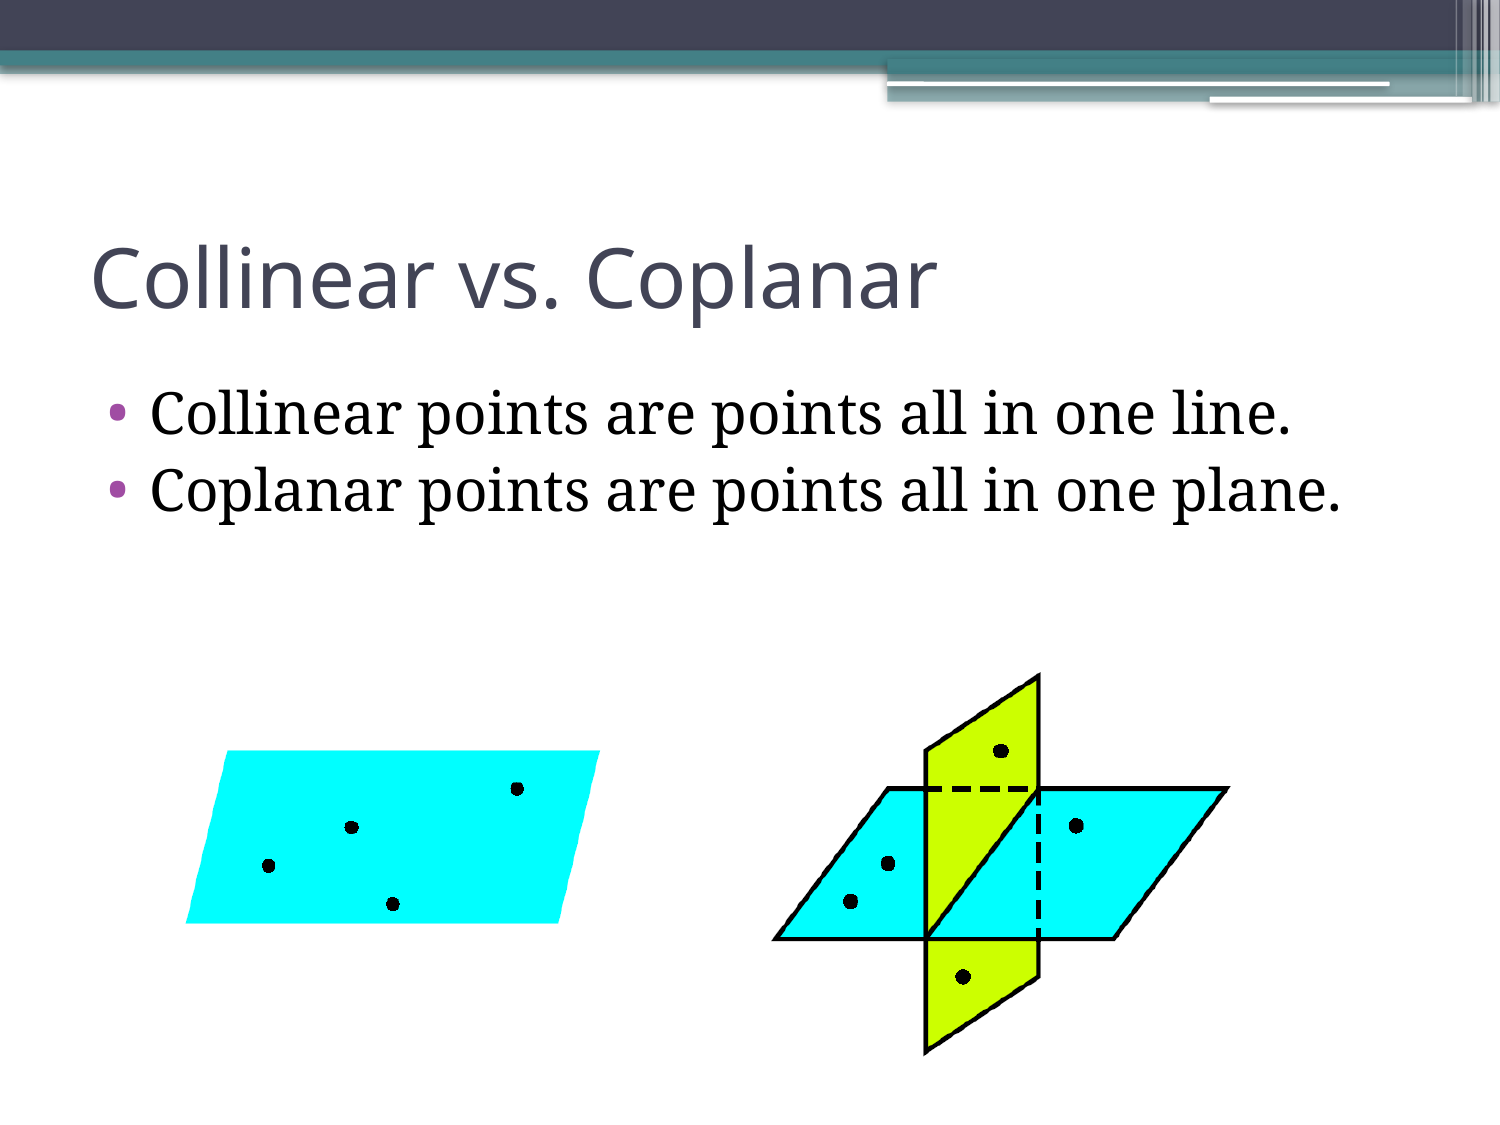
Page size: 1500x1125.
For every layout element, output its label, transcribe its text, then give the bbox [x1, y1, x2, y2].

picture [162, 737, 607, 930]
list Collinear points are points all in one line. Coplanar points are points all in one plane. [75, 368, 1425, 1079]
title Collinear vs. Coplanar [75, 187, 1425, 363]
picture [762, 662, 1240, 1058]
